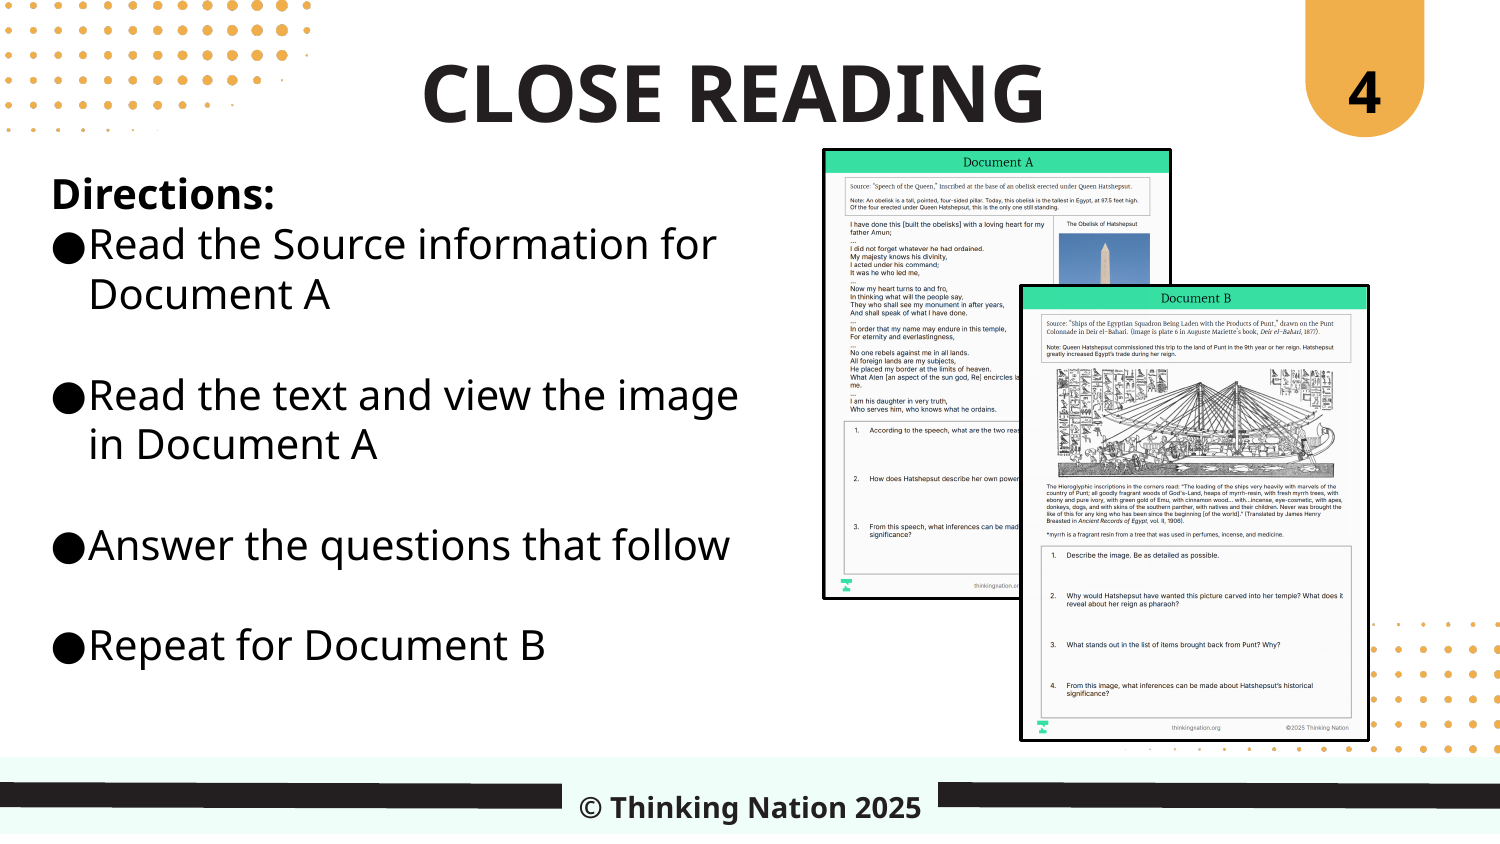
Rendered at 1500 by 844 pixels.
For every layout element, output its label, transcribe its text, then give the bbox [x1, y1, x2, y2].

text_box Directions: Read the Source information for Document A Read the text and view the image in Document A Answer the questions that follow Repeat for Document B [43, 160, 759, 676]
text_box [0, 0, 311, 132]
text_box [0, 756, 1500, 835]
picture [824, 150, 1367, 739]
text_box [1100, 622, 1500, 755]
text_box CLOSE READING [130, 43, 1295, 139]
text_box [1300, 0, 1430, 138]
